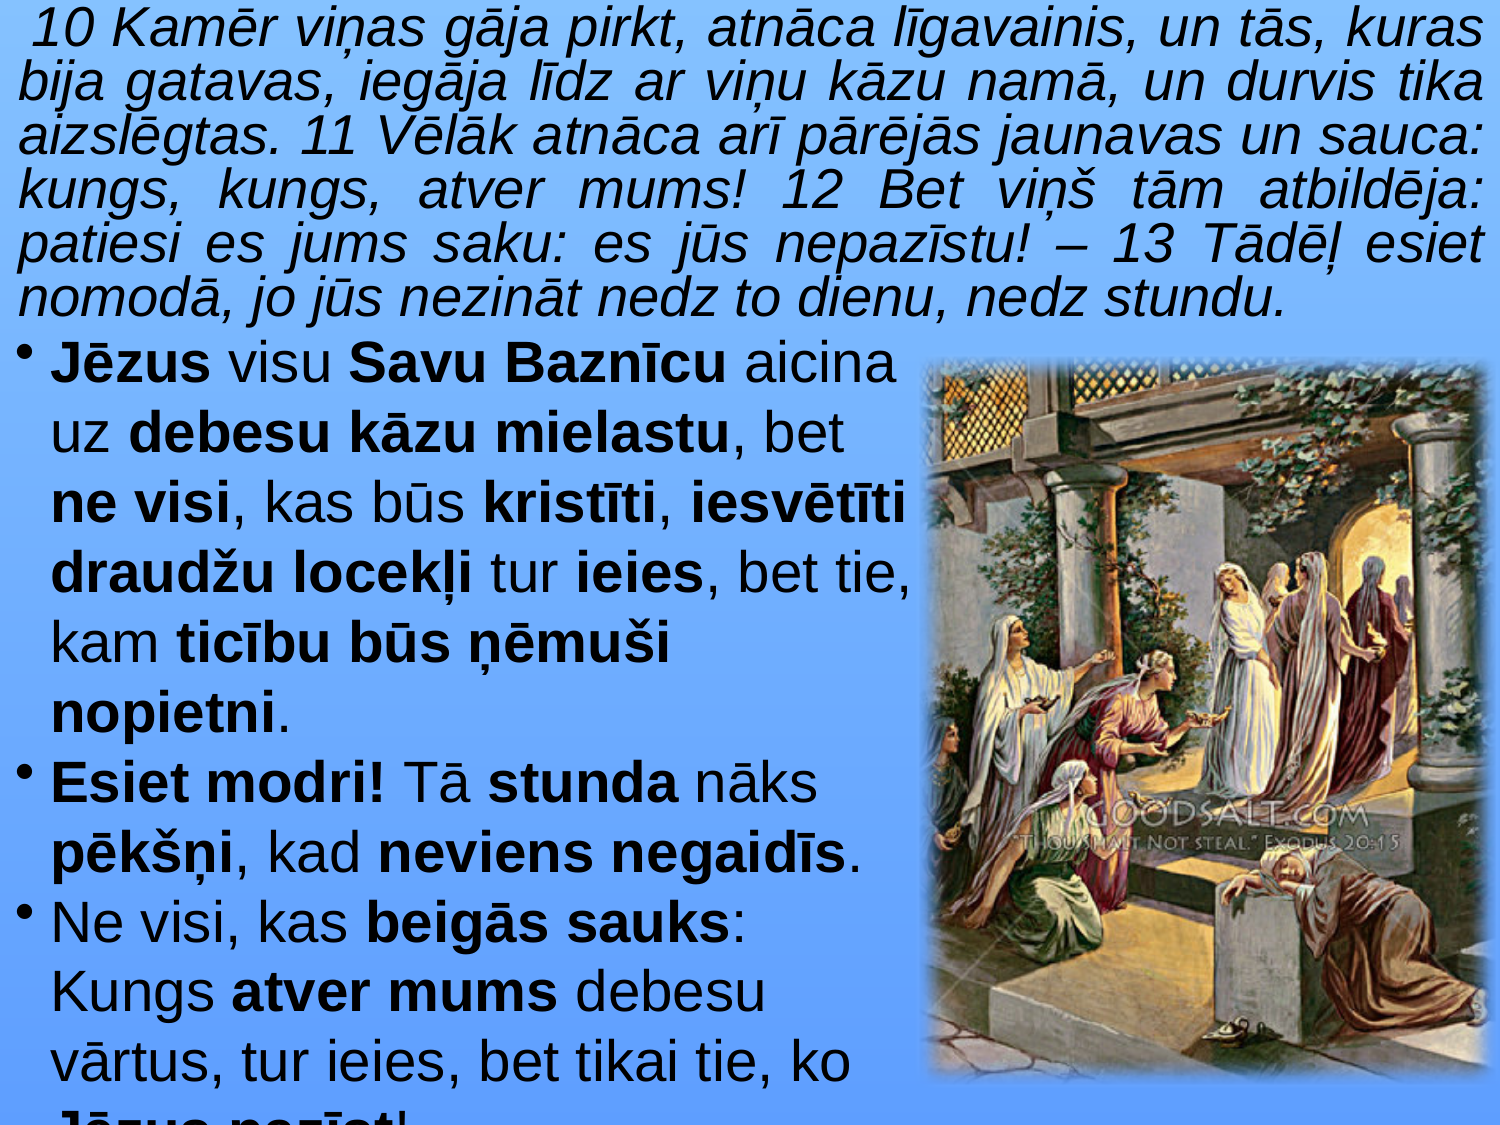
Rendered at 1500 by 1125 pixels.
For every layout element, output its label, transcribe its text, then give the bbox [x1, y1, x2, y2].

text_box Jēzus visu Savu Baznīcu aicina uz debesu kāzu mielastu, bet ne visi, kas būs kristīti, iesvētīti draudžu locekļi tur ieies, bet tie, kam ticību būs ņēmuši nopietni. Esiet modri! Tā stunda nāks pēkšņi, kad neviens negaidīs. Ne visi, kas beigās sauks: Kungs atver mums debesu vārtus, tur ieies, bet tikai tie, ko Jēzus pazīst! Vai tu labi pazīsti Jēzu? [0, 316, 938, 1125]
picture [913, 351, 1500, 1089]
list 10 Kamēr viņas gāja pirkt, atnāca līgavainis, un tās, kuras bija gatavas, iegāja līdz ar viņu kāzu namā, un durvis tika aizslēgtas. 11 Vēlāk atnāca arī pārējās jaunavas un sauca: kungs, kungs, atver mums! 12 Bet viņš tām atbildēja: patiesi es jums saku: es jūs nepazīstu! – 13 Tādēļ esiet nomodā, jo jūs nezināt nedz to dienu, nedz stundu. [0, 0, 1500, 194]
